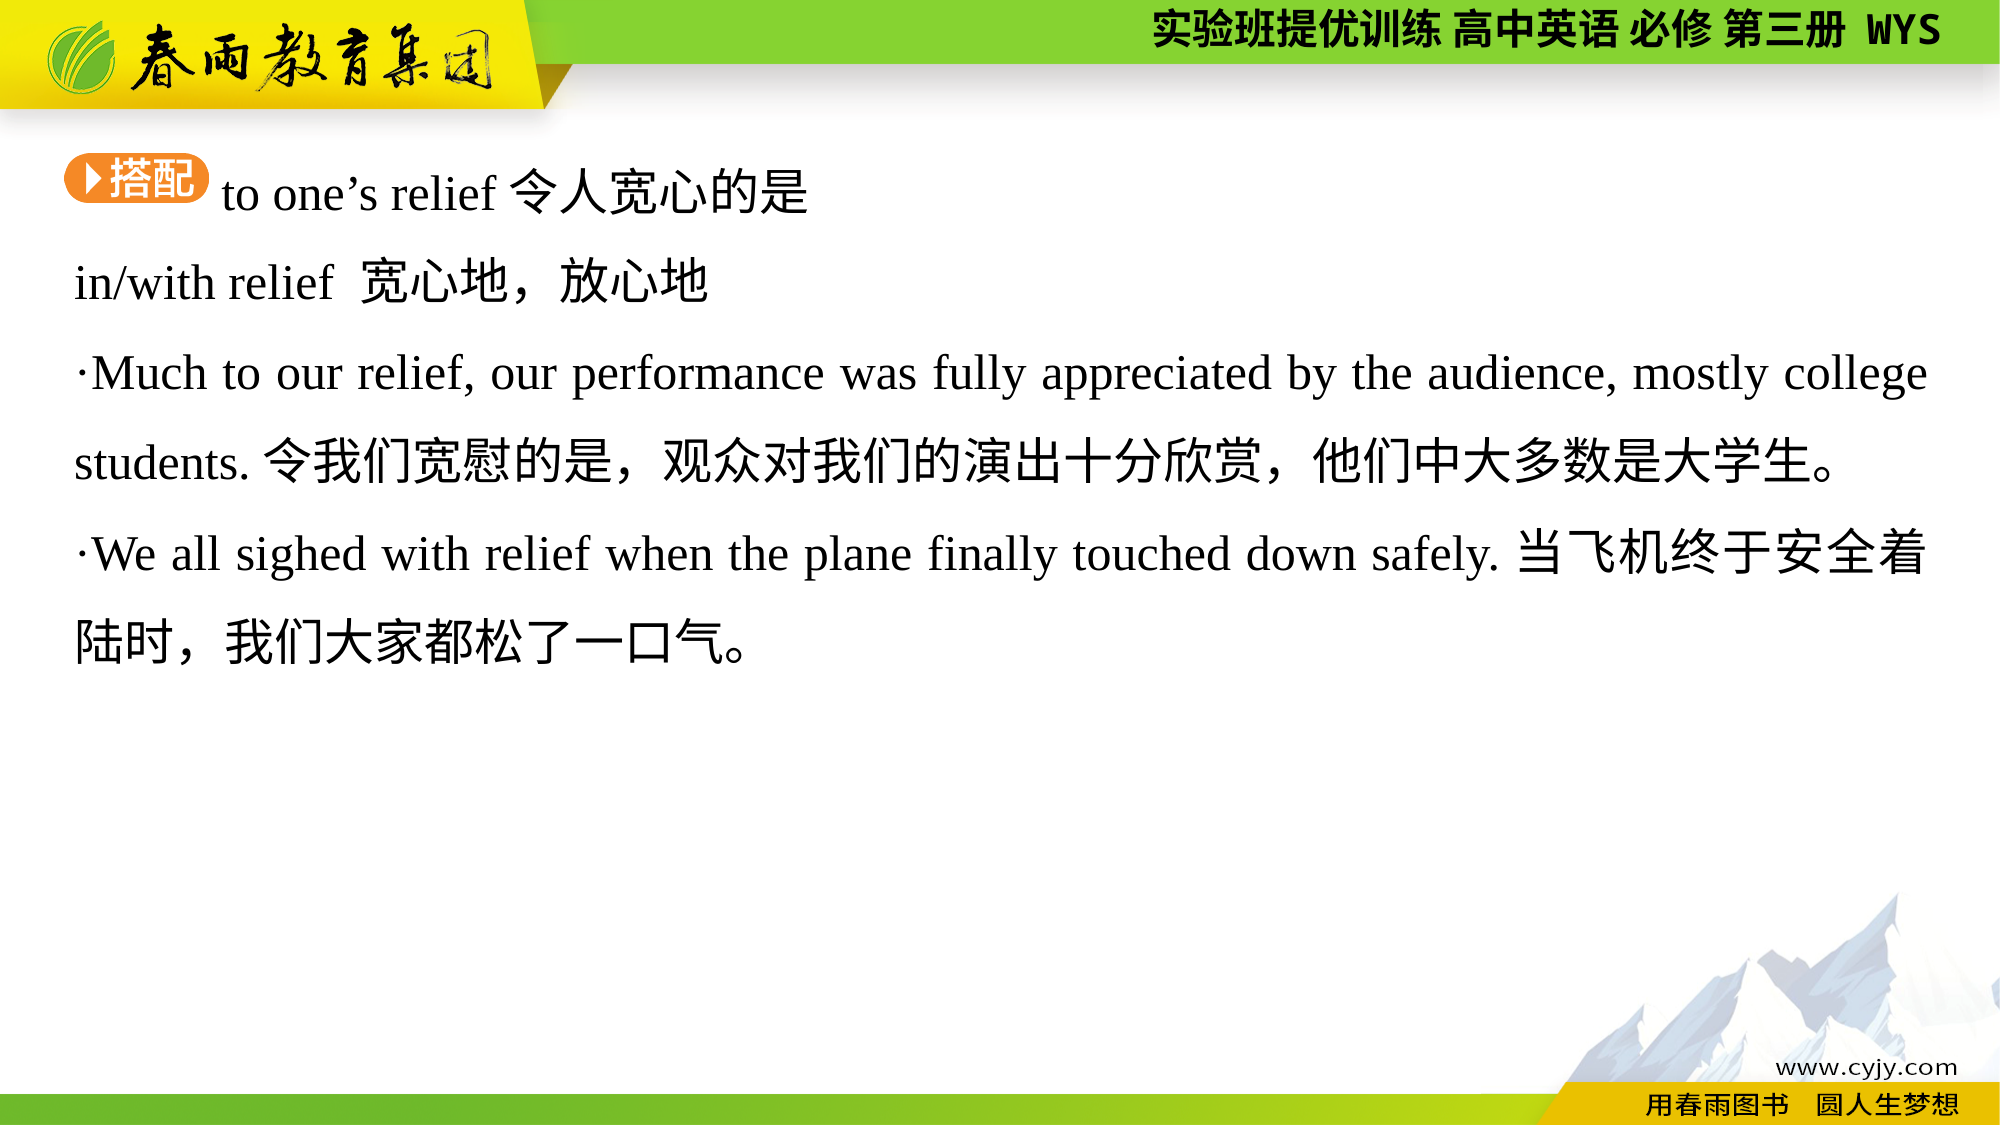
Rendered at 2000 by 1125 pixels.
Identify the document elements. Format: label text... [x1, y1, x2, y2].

picture [0, 0, 2000, 1125]
list to one’s relief令人宽心的是 in/with relief 宽心地，放心地 ·Much to our relief, our performance was fully appreciated by the audience, mostly college students.令我们宽慰的是，观众对我们的演出十分欣赏，他们中大多数是大学生。 ·We all sighed with relief when the plane finally touched down safely.当飞机终于安全着陆时，我们大家都松了一口气。 [59, 122, 1944, 683]
